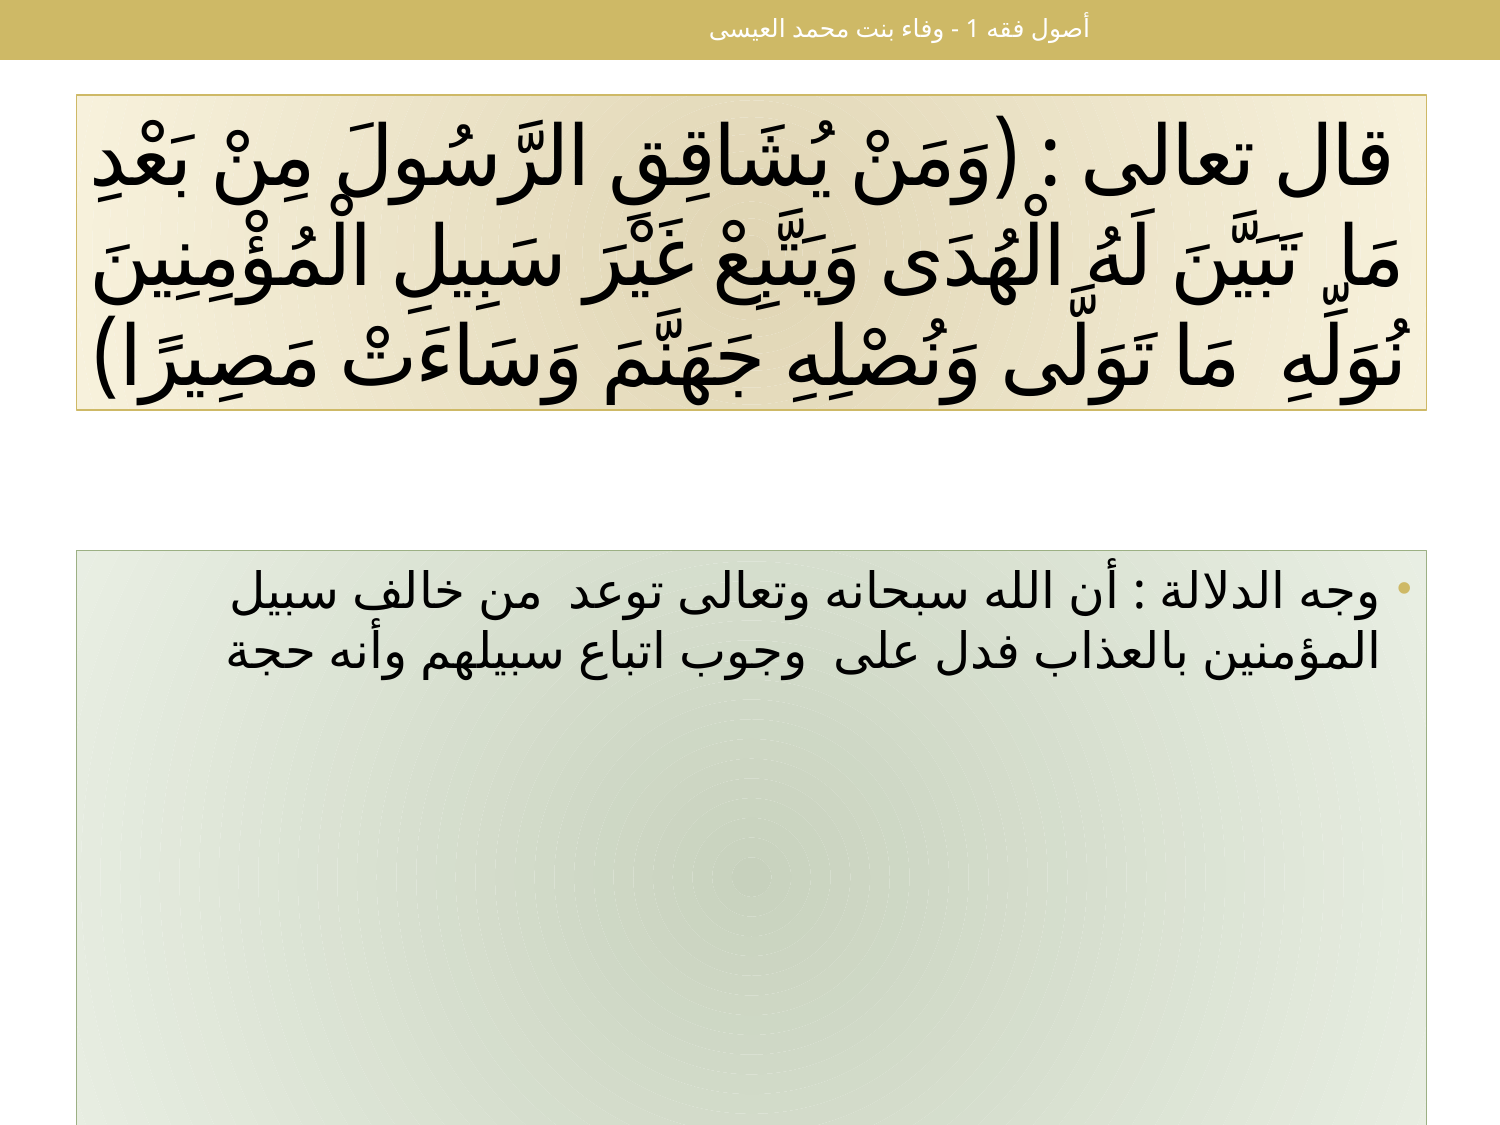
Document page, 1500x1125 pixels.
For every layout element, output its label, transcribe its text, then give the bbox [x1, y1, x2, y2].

footer أصول فقه 1 - وفاء بنت محمد العيسى [562, 3, 1238, 57]
title قال تعالى : (وَمَنْ يُشَاقِقِ الرَّسُولَ مِنْ بَعْدِ مَا تَبَيَّنَ لَهُ الْهُدَى وَيَتَّبِعْ غَيْرَ سَبِيلِ الْمُؤْمِنِينَ نُوَلِّهِ مَا تَوَلَّى وَنُصْلِهِ جَهَنَّمَ وَسَاءَتْ مَصِيرًا) [76, 94, 1427, 411]
list وجه الدلالة : أن الله سبحانه وتعالى توعد من خالف سبيل المؤمنين بالعذاب فدل على وجوب اتباع سبيلهم وأنه حجة [76, 550, 1427, 1125]
